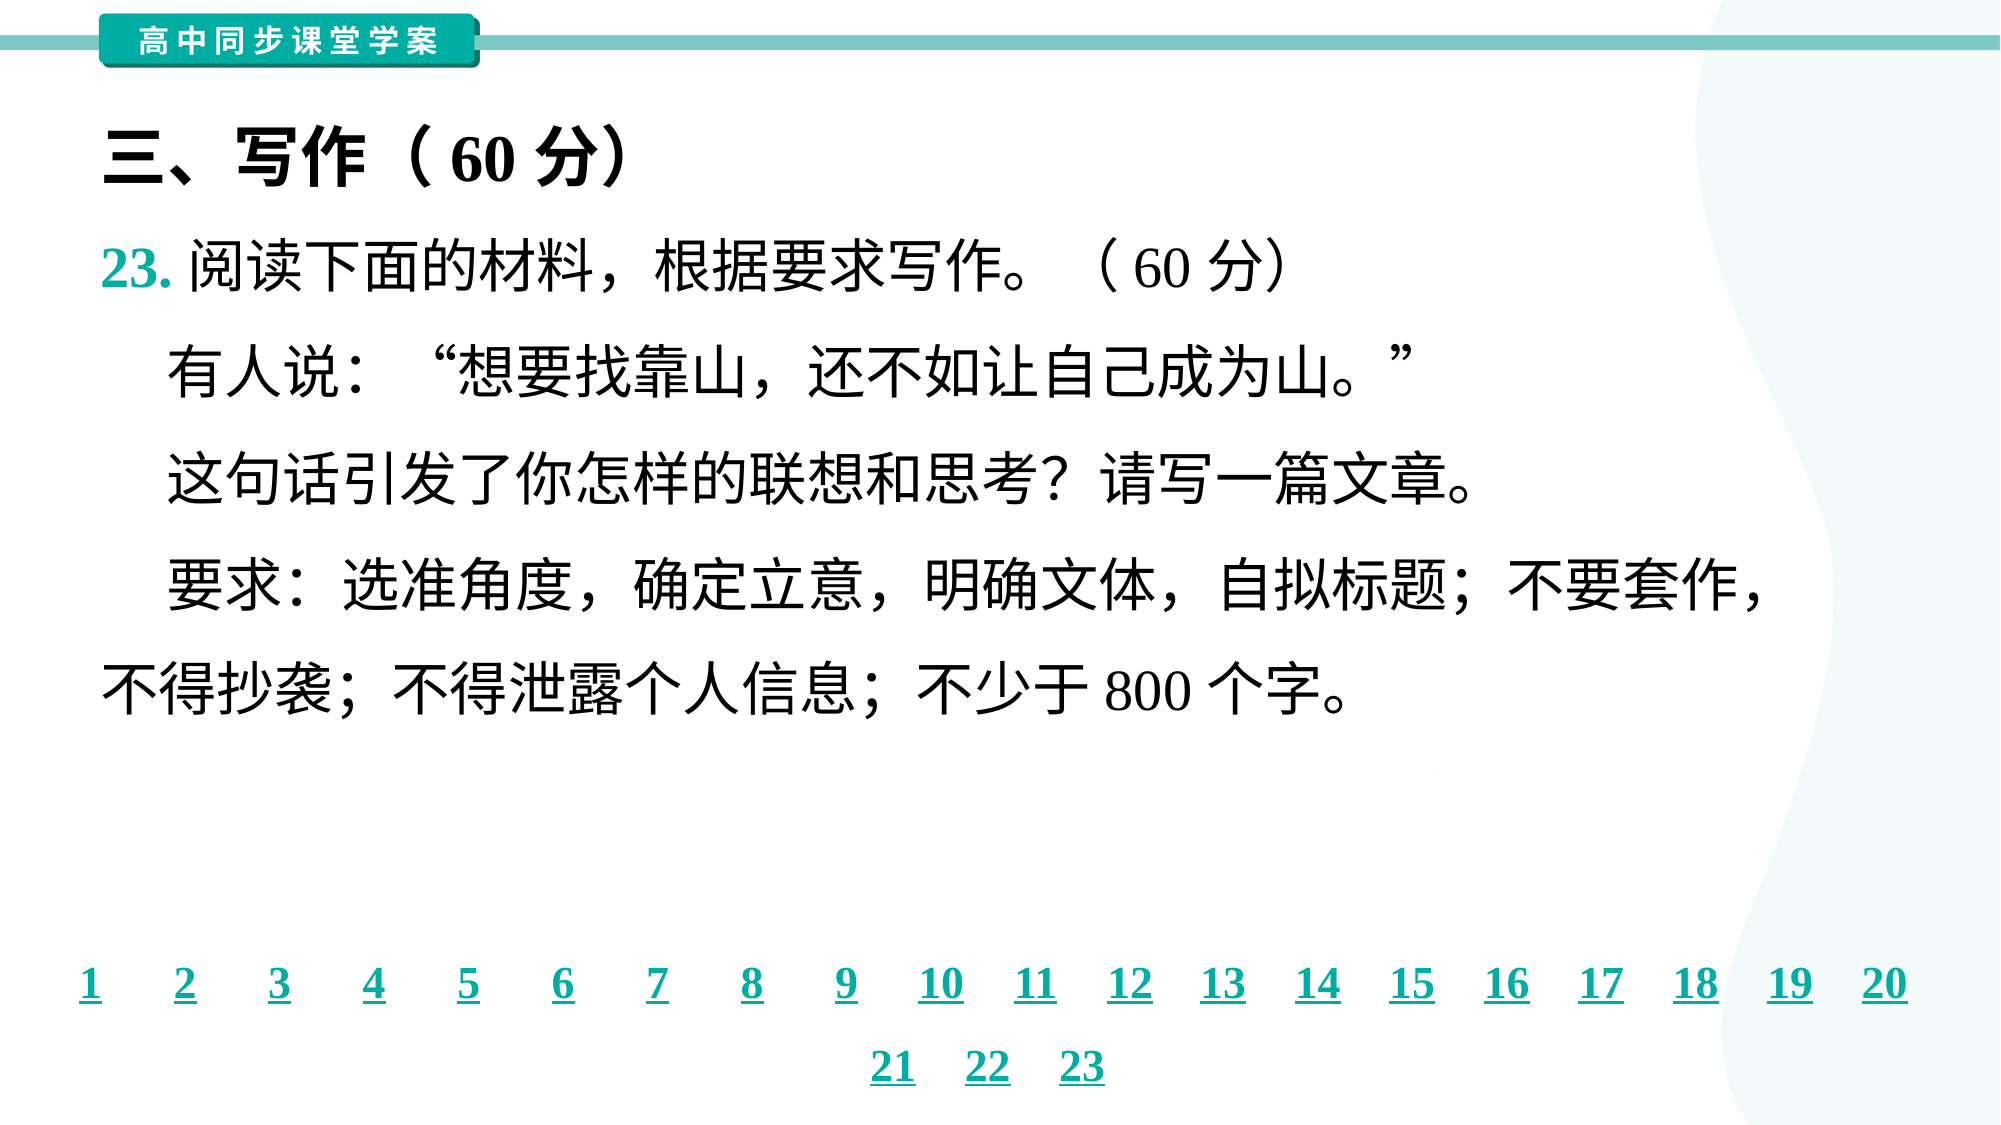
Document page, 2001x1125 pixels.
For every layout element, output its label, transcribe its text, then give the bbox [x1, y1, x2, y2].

text_box 23.阅读下面的材料，根据要求写作。（60分） 有人说：“想要找靠山，还不如让自己成为山。” 这句话引发了你怎样的联想和思考？请写一篇文章。 要求：选准角度，确定立意，明确文体，自拟标题；不要套作， 不得抄袭；不得泄露个人信息；不少于800个字。 [100, 193, 1899, 712]
text_box 三、写作（60分） [100, 76, 1899, 193]
picture [0, 0, 2000, 1125]
